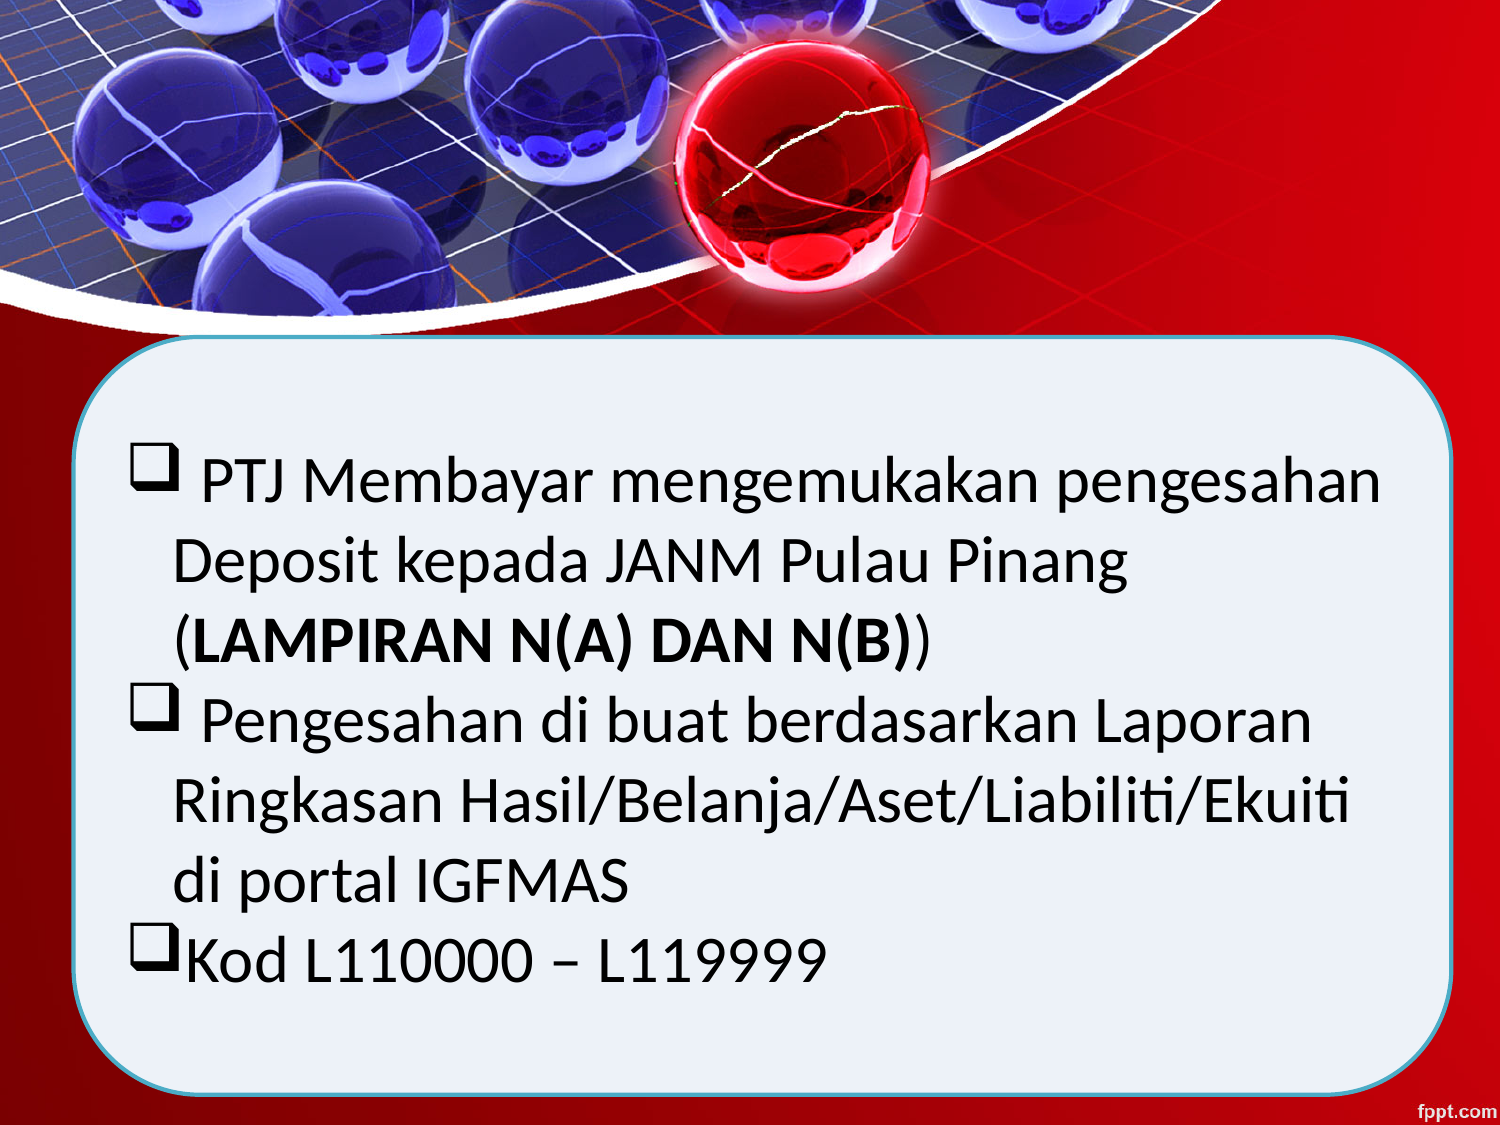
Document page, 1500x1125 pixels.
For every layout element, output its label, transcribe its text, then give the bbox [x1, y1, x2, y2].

picture [0, 0, 1500, 1125]
text_box PTJ Membayar mengemukakan pengesahan Deposit kepada JANM Pulau Pinang (LAMPIRAN N(A) DAN N(B)) Pengesahan di buat berdasarkan Laporan Ringkasan Hasil/Belanja/Aset/Liabiliti/Ekuiti di portal IGFMAS Kod L110000 – L119999 [73, 336, 1452, 1095]
